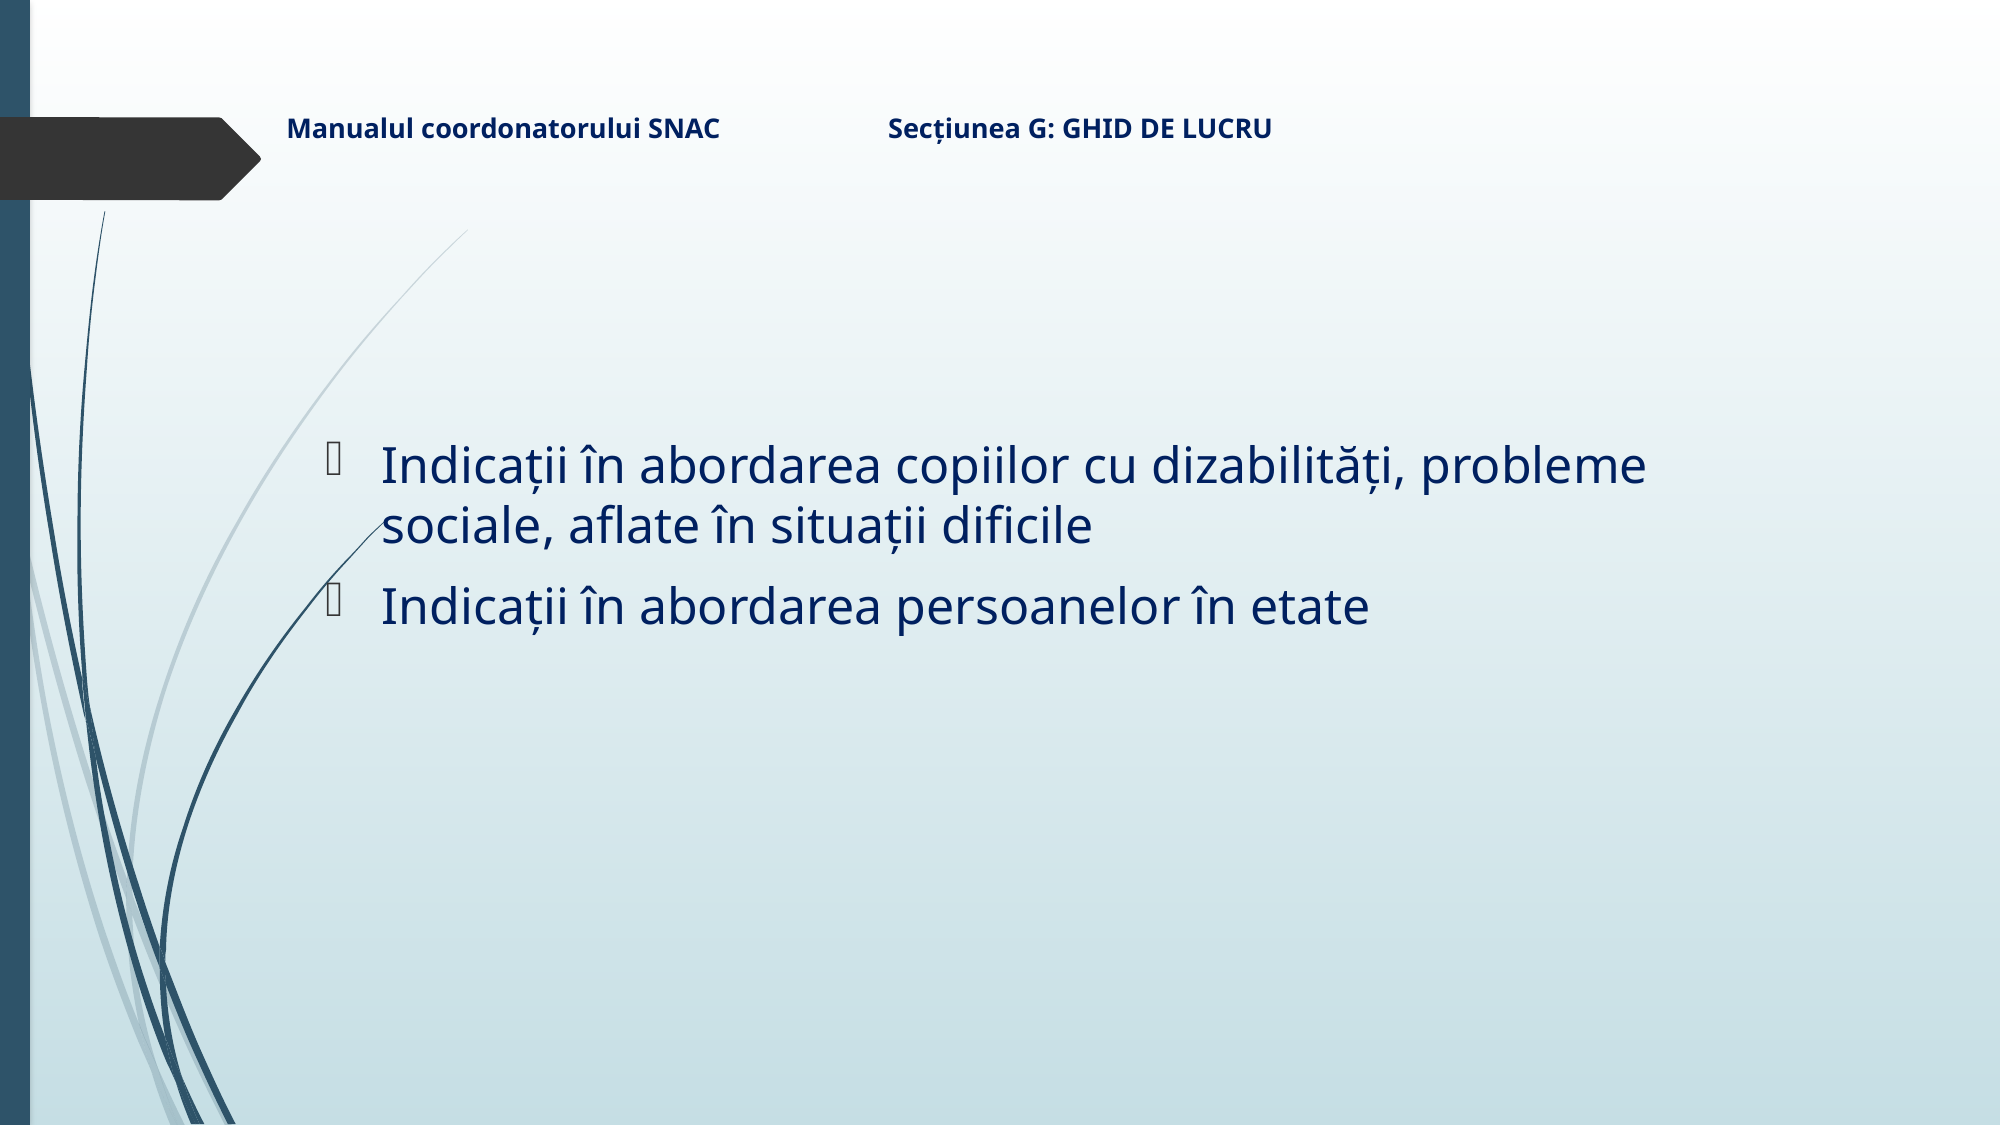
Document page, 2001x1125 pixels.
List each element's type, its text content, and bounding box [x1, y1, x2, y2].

list Indicații în abordarea copiilor cu dizabilități, probleme sociale, aflate în situații dificile Indicații în abordarea persoanelor în etate [310, 426, 1773, 1046]
title Manualul coordonatorului SNAC Secțiunea G: GHID DE LUCRU [271, 104, 1949, 315]
